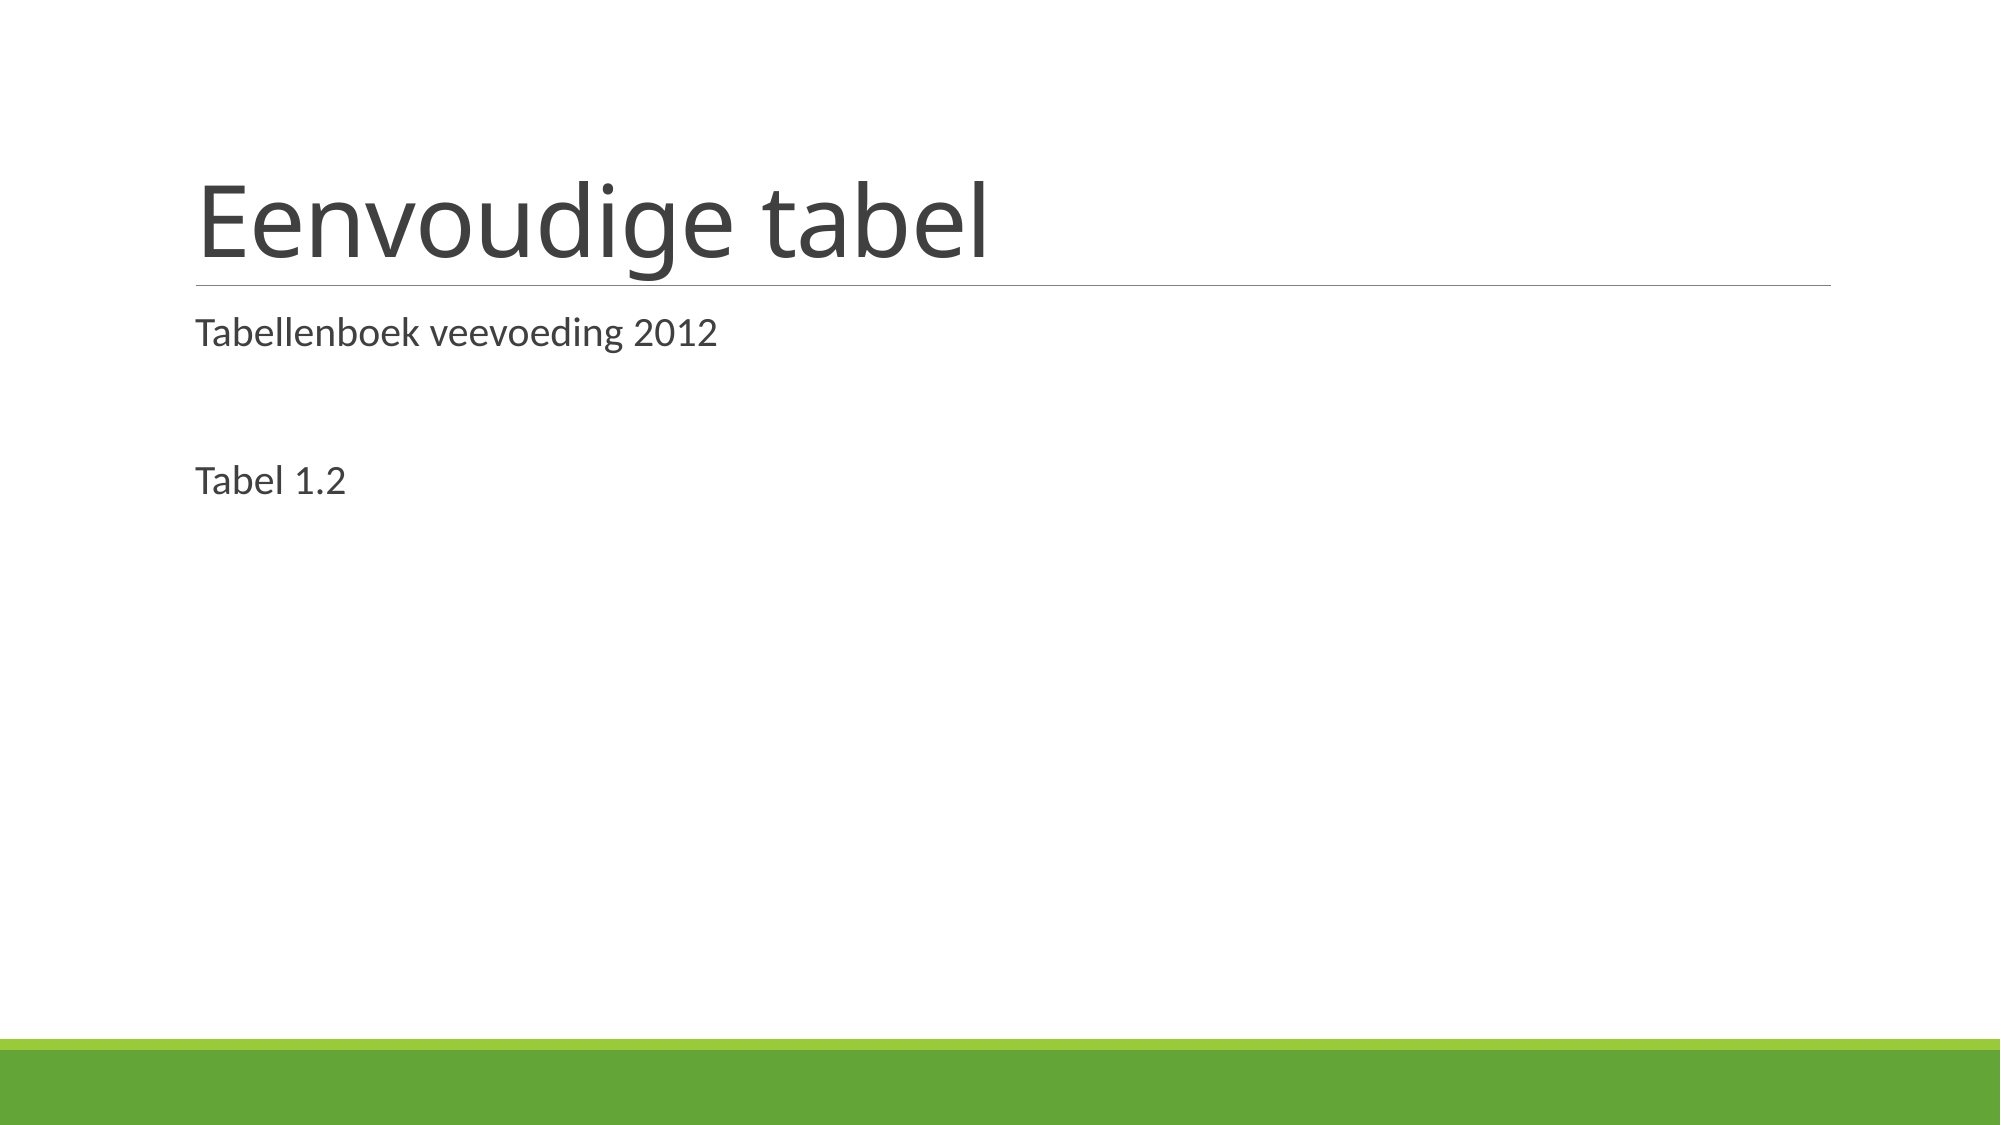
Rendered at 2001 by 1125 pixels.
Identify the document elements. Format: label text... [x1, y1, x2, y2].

list Tabellenboek veevoeding 2012 Tabel 1.2 [180, 302, 1830, 963]
title Eenvoudige tabel [180, 47, 1830, 285]
